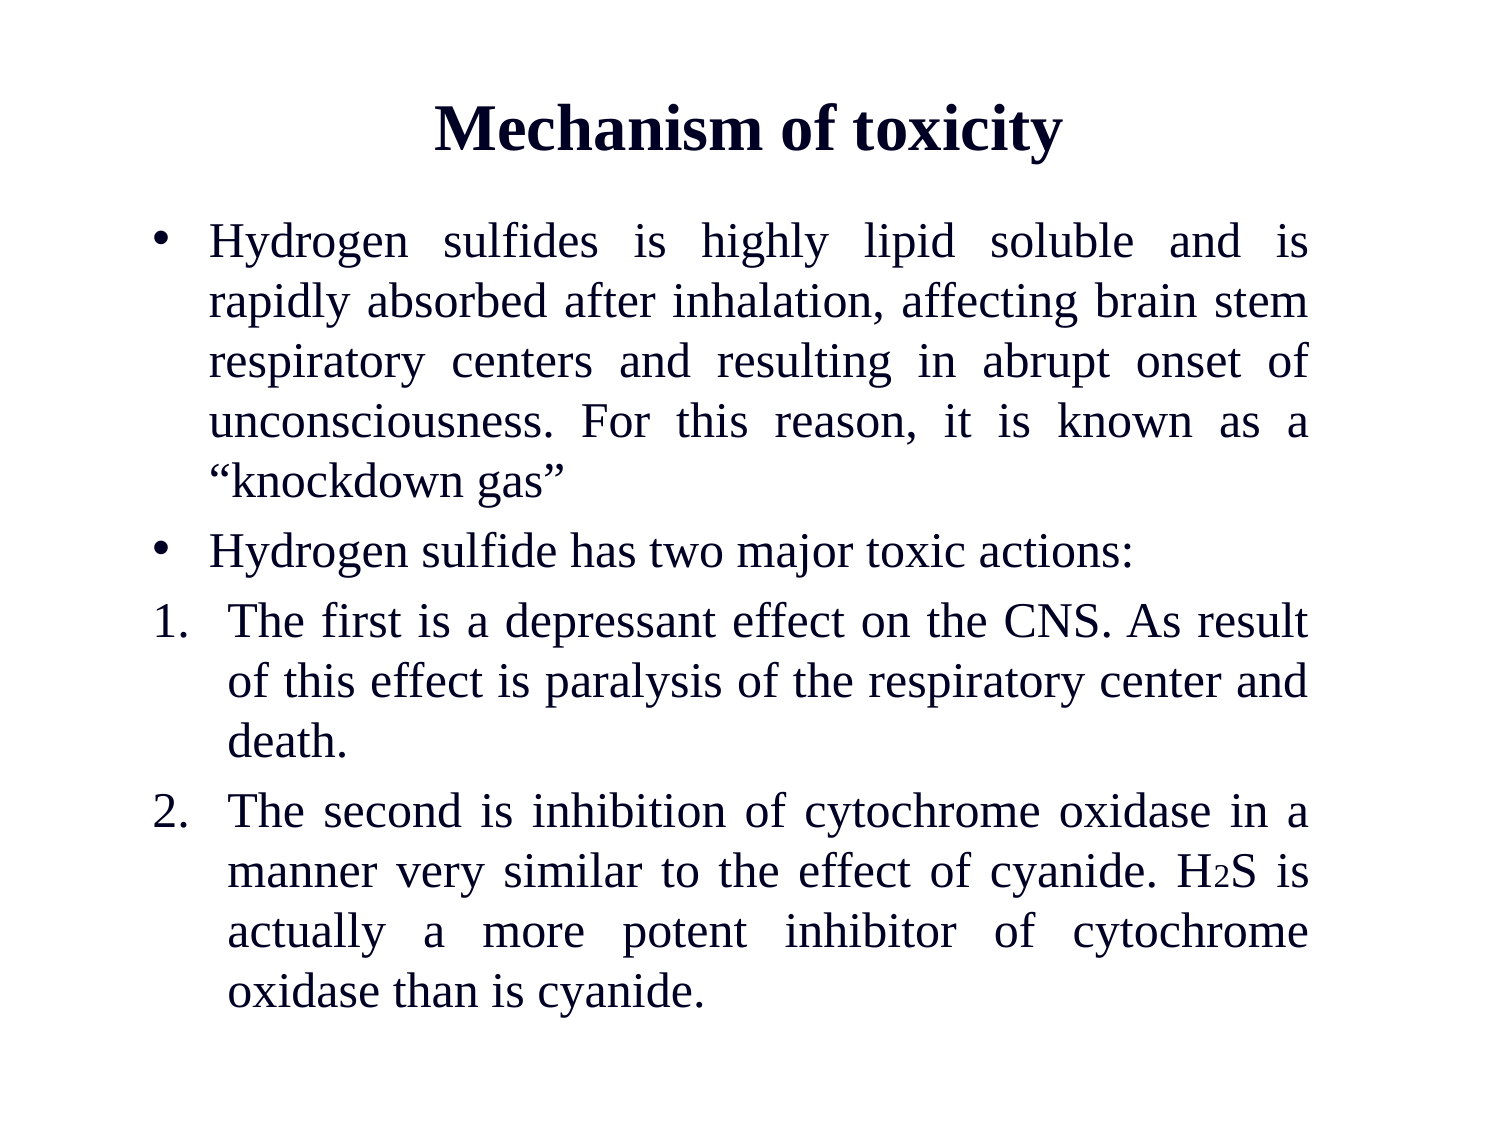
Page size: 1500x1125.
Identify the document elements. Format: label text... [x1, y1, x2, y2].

title Mechanism of toxicity [75, 47, 1425, 200]
list Hydrogen sulfides is highly lipid soluble and is rapidly absorbed after inhalation, affecting brain stem respiratory centers and resulting in abrupt onset of unconsciousness. For this reason, it is known as a “knockdown gas” Hydrogen sulfide has two major toxic actions: The first is a depressant effect on the CNS. As result of this effect is paralysis of the respiratory center and death. The second is inhibition of cytochrome oxidase in a manner very similar to the effect of cyanide. H2S is actually a more potent inhibitor of cytochrome oxidase than is cyanide. [137, 200, 1325, 1038]
